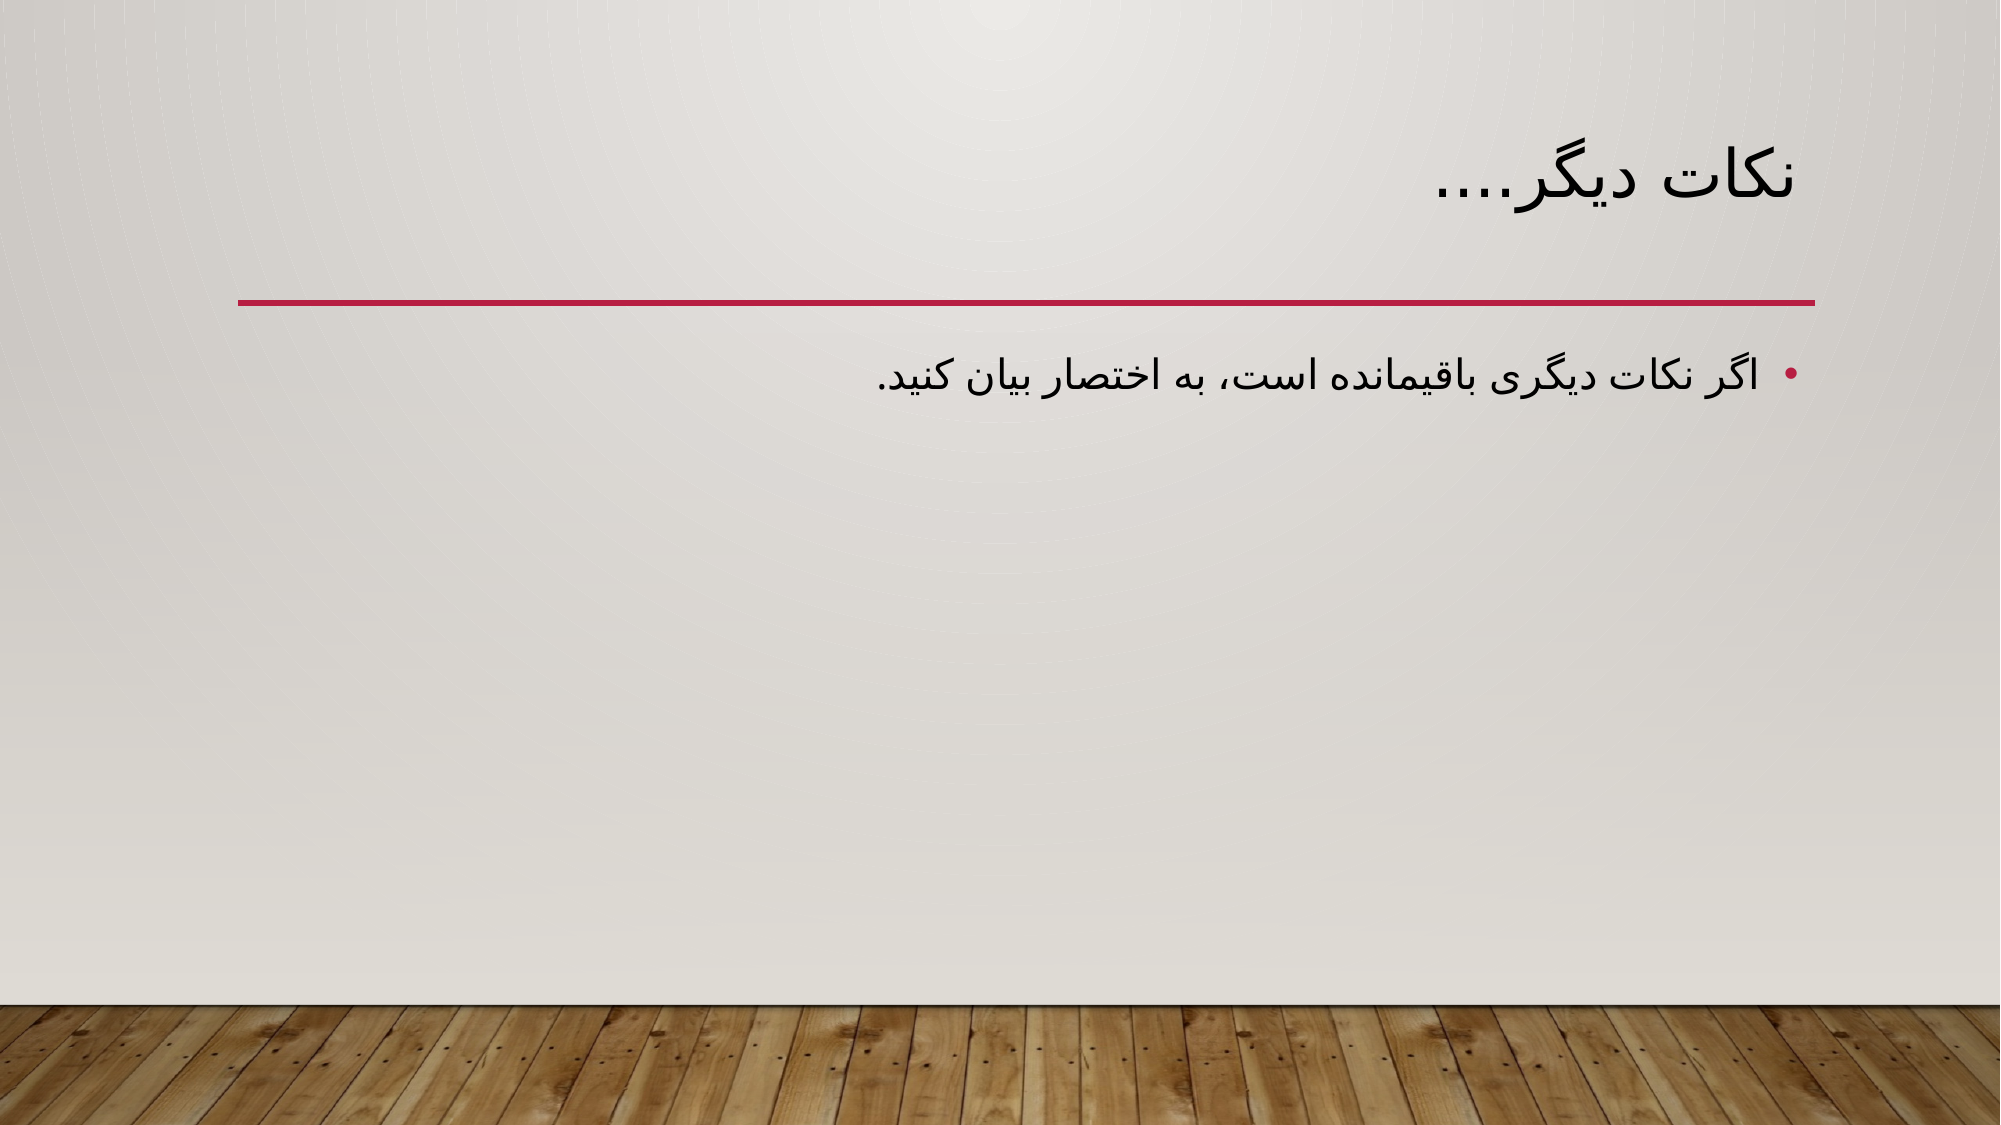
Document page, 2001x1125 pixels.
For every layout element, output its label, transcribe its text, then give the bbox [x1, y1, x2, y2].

title نکات دیگر.... [238, 131, 1814, 305]
picture [0, 1005, 2000, 1125]
list اگر نکات دیگری باقیمانده است، به اختصار بیان کنید. [238, 330, 1814, 897]
